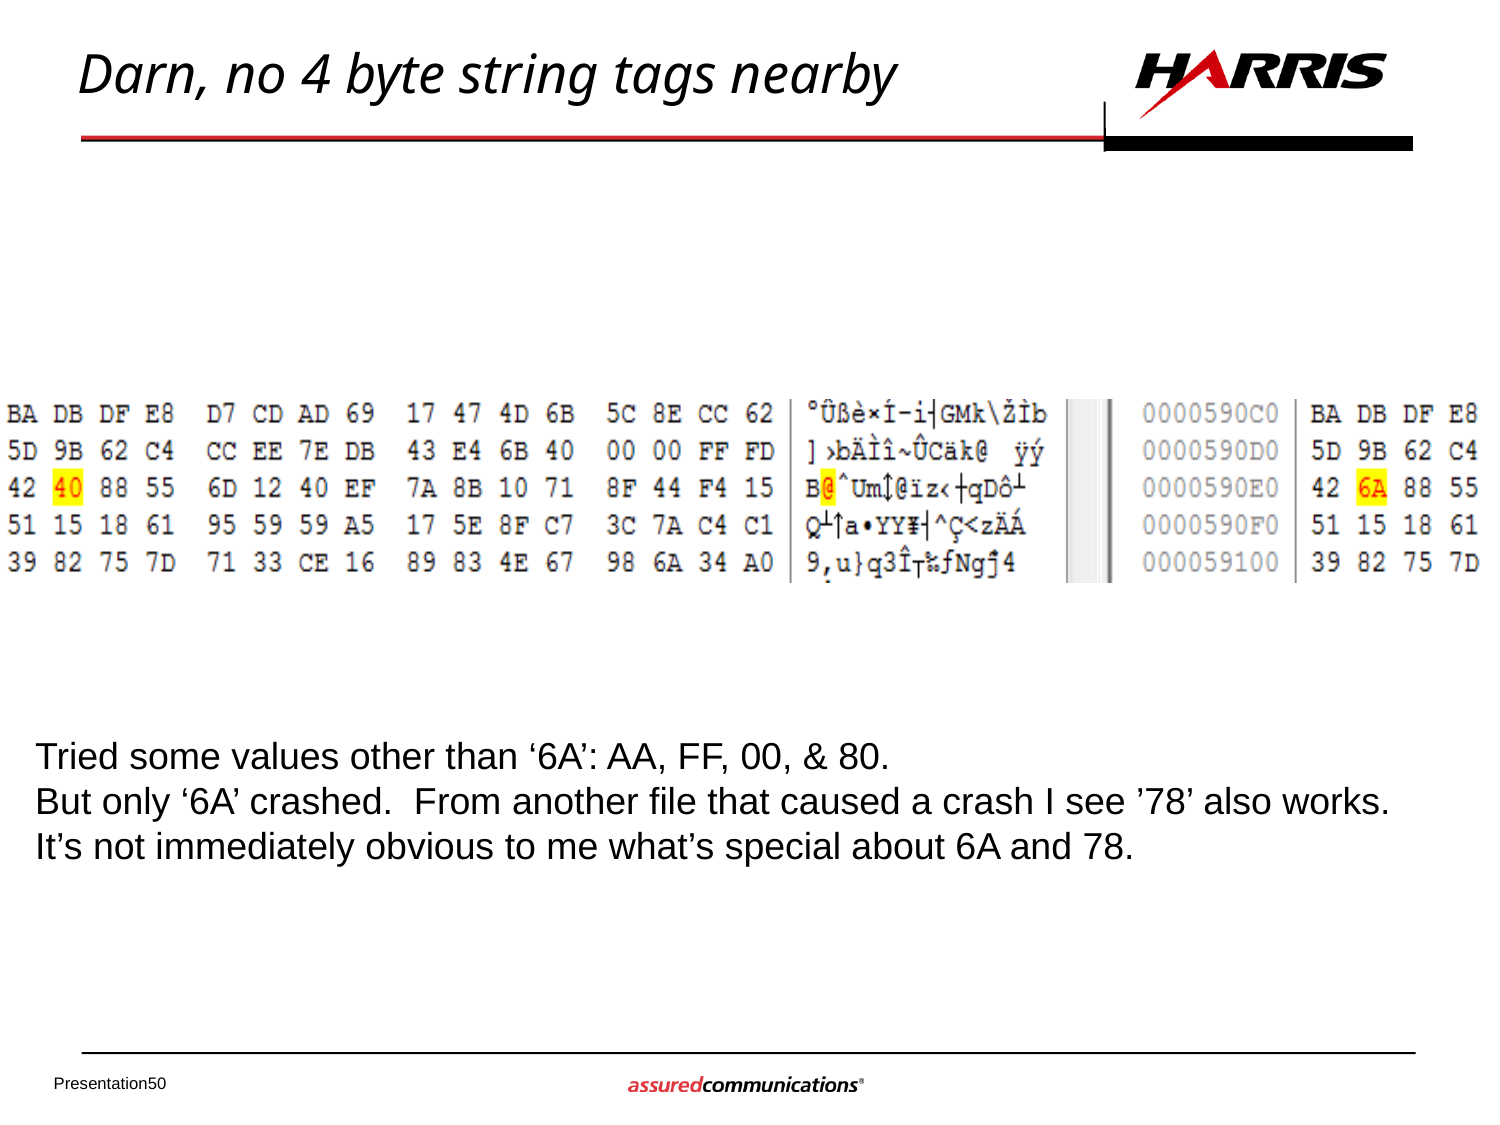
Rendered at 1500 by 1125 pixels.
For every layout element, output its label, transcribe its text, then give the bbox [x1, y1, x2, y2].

picture [1135, 49, 1387, 119]
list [0, 399, 1500, 583]
title Darn, no 4 byte string tags nearby [62, 27, 951, 117]
text_box Tried some values other than ‘6A’: AA, FF, 00, & 80. But only ‘6A’ crashed. From another file that caused a crash I see ’78’ also works. It’s not immediately obvious to me what’s special about 6A and 78. [20, 724, 1406, 875]
picture [628, 1076, 864, 1092]
